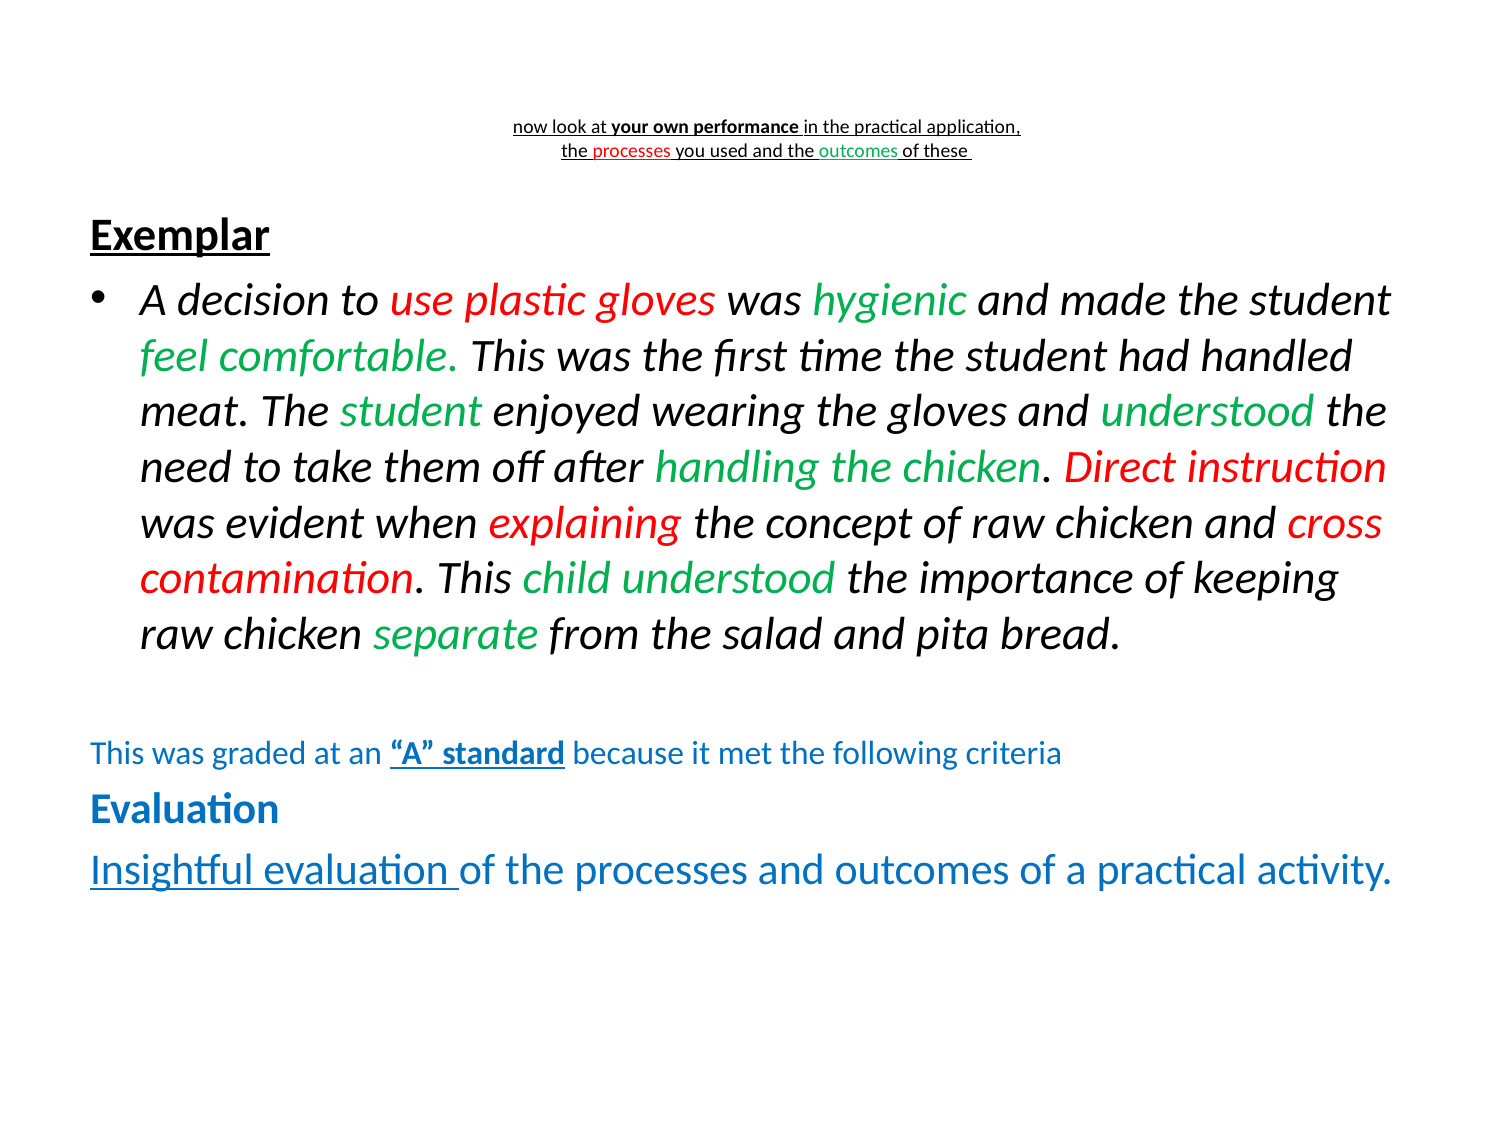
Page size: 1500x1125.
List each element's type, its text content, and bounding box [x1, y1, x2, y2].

list Exemplar A decision to use plastic gloves was hygienic and made the student feel comfortable. This was the first time the student had handled meat. The student enjoyed wearing the gloves and understood the need to take them off after handling the chicken. Direct instruction was evident when explaining the concept of raw chicken and cross contamination. This child understood the importance of keeping raw chicken separate from the salad and pita bread. This was graded at an “A” standard because it met the following criteria Evaluation Insightful evaluation of the processes and outcomes of a practical activity. [75, 196, 1425, 1005]
title now look at your own performance in the practical application, the processes you used and the outcomes of these [75, 78, 1459, 209]
